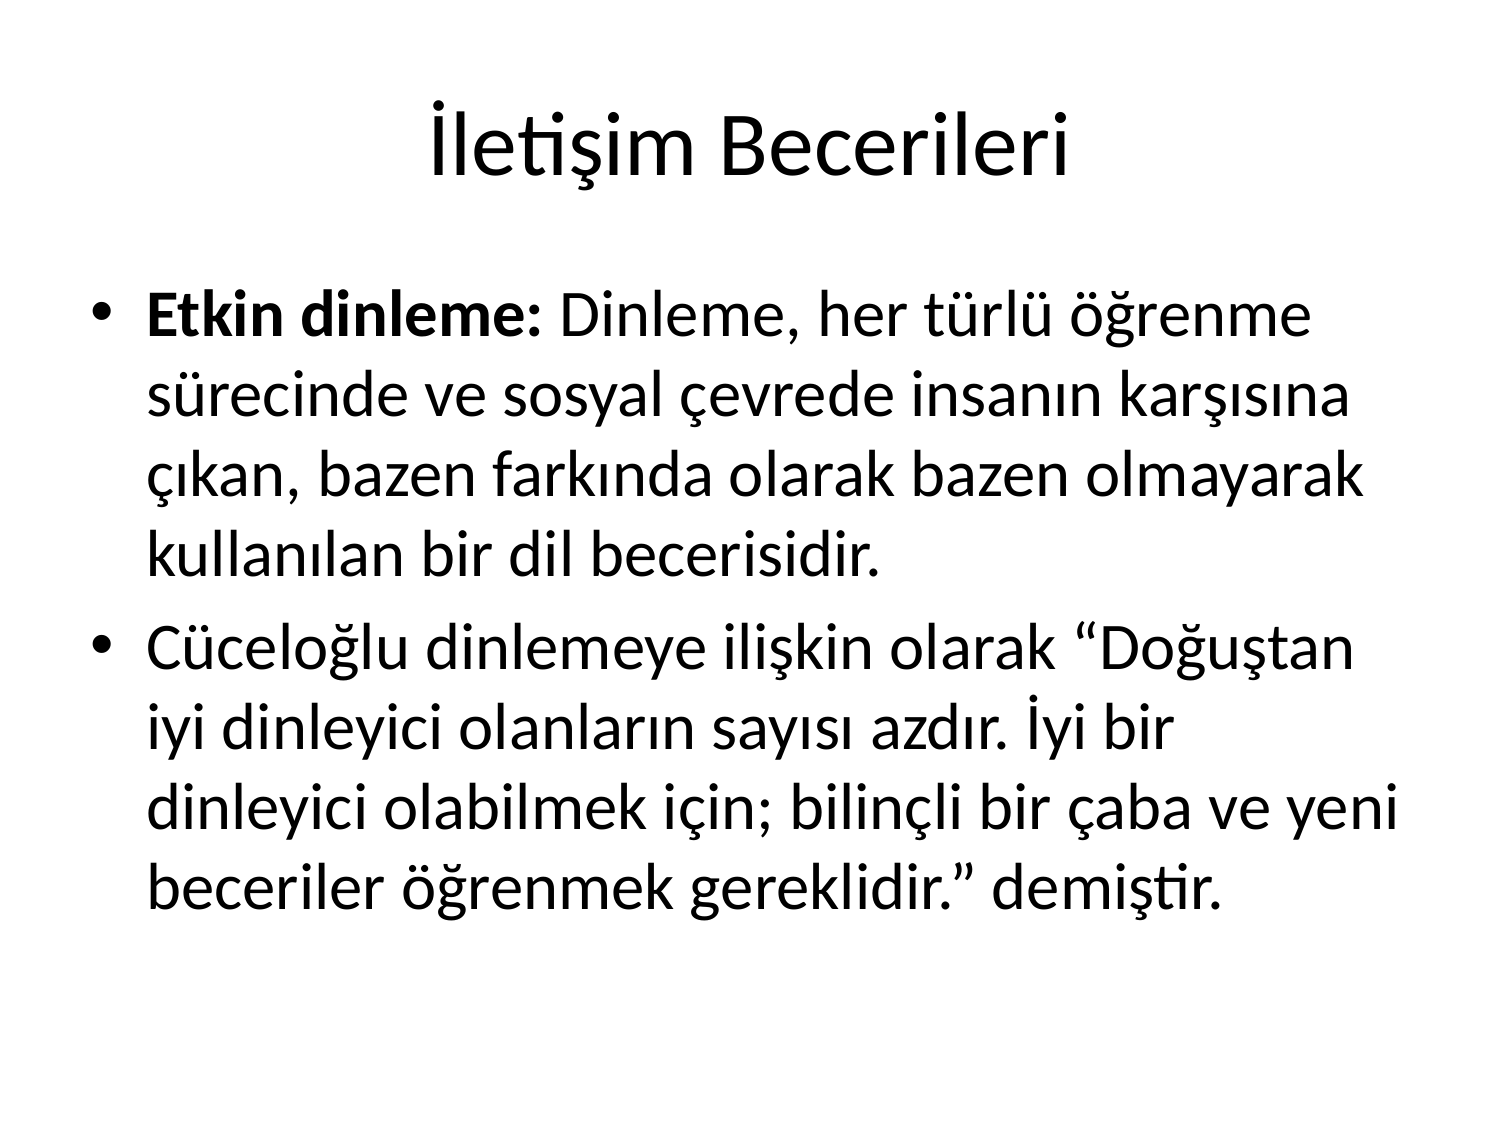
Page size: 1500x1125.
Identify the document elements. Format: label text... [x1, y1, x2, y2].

title İletişim Becerileri [75, 45, 1425, 233]
list Etkin dinleme: Dinleme, her türlü öğrenme sürecinde ve sosyal çevrede insanın karşısına çıkan, bazen farkında olarak bazen olmayarak kullanılan bir dil becerisidir. Cüceloğlu dinlemeye ilişkin olarak “Doğuştan iyi dinleyici olanların sayısı azdır. İyi bir dinleyici olabilmek için; bilinçli bir çaba ve yeni beceriler öğrenmek gereklidir.” demiştir. [75, 262, 1425, 1005]
